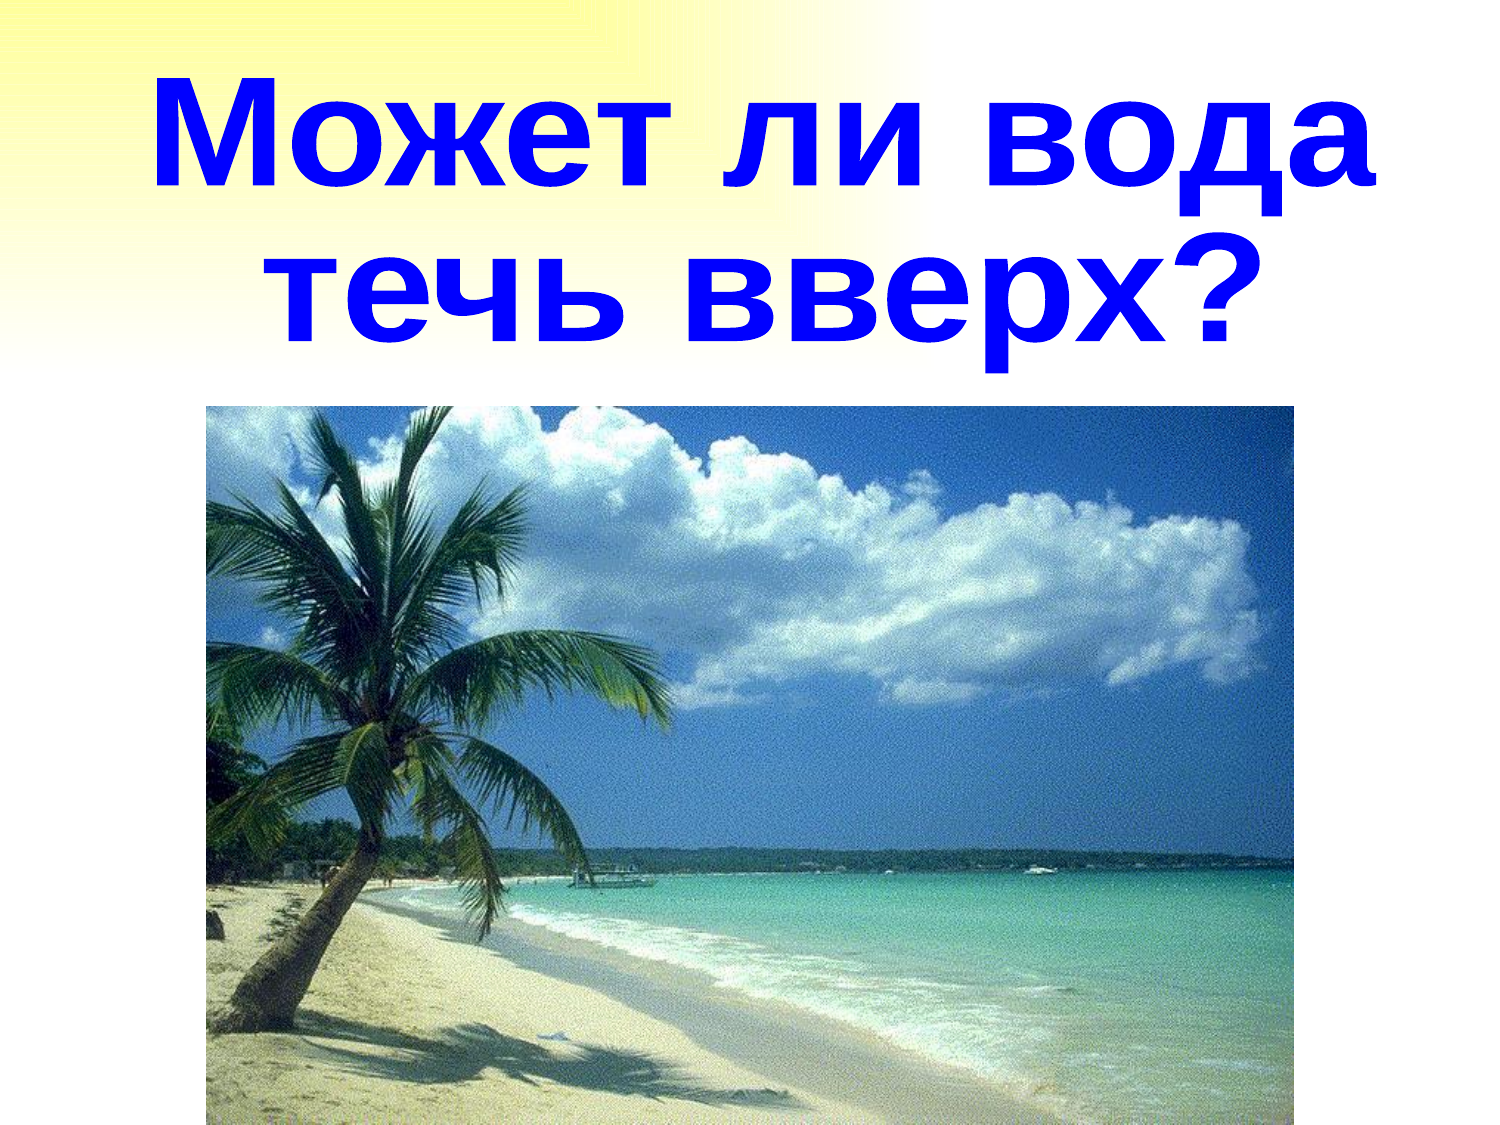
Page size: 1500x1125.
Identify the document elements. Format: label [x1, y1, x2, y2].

picture [206, 406, 1294, 1125]
